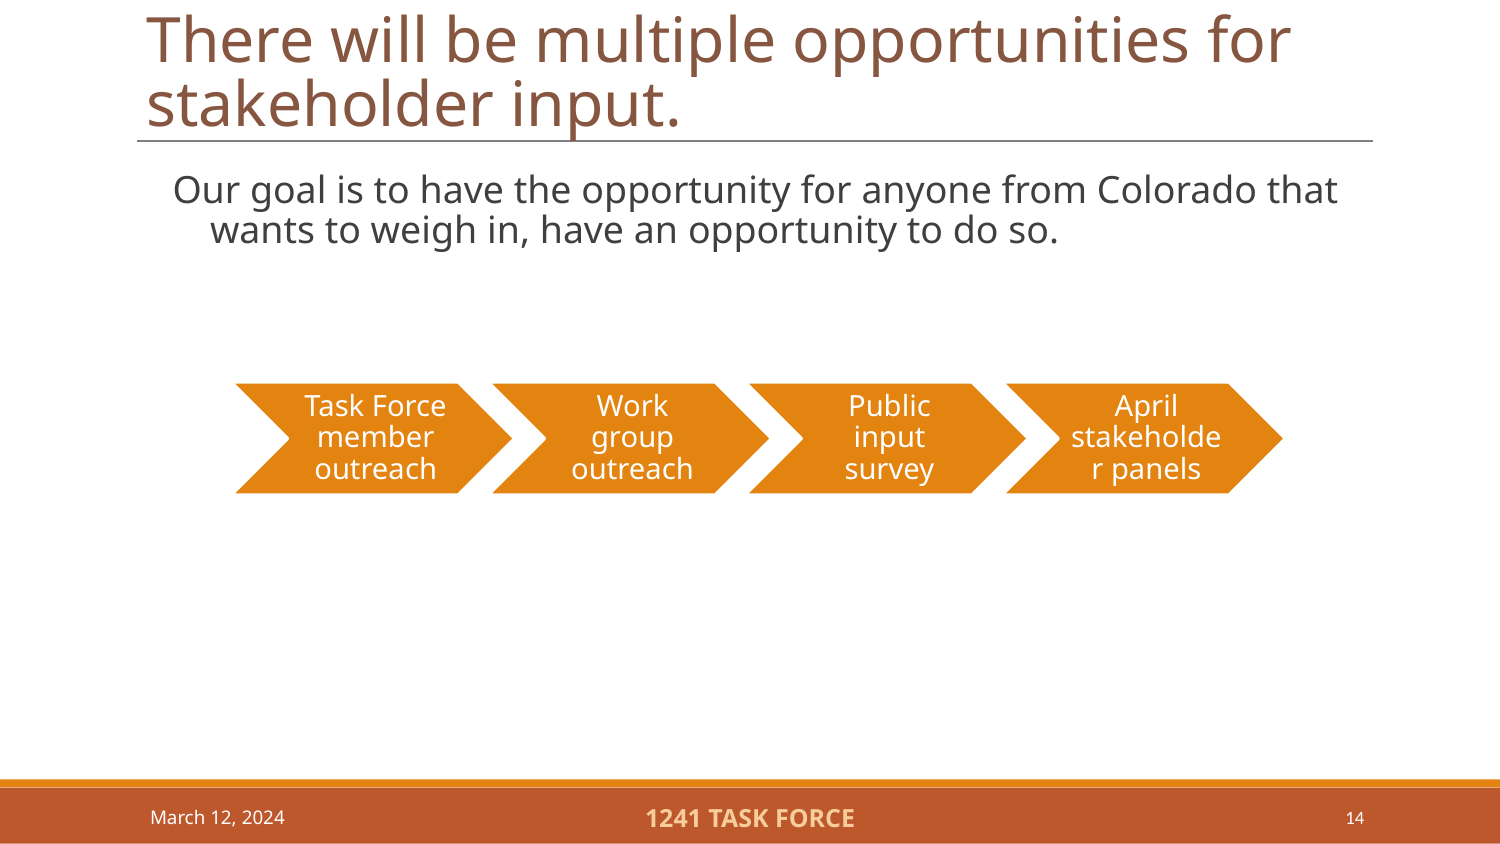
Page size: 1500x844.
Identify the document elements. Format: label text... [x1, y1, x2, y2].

footer 1241 TASK FORCE [453, 794, 1047, 840]
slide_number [135, 794, 440, 840]
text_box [229, 381, 1287, 496]
title There will be multiple opportunities for stakeholder input. [131, 51, 1369, 147]
slide_number 14 [1218, 794, 1380, 840]
list Our goal is to have the opportunity for anyone from Colorado that wants to weigh in, have an opportunity to do so. [135, 163, 1373, 723]
